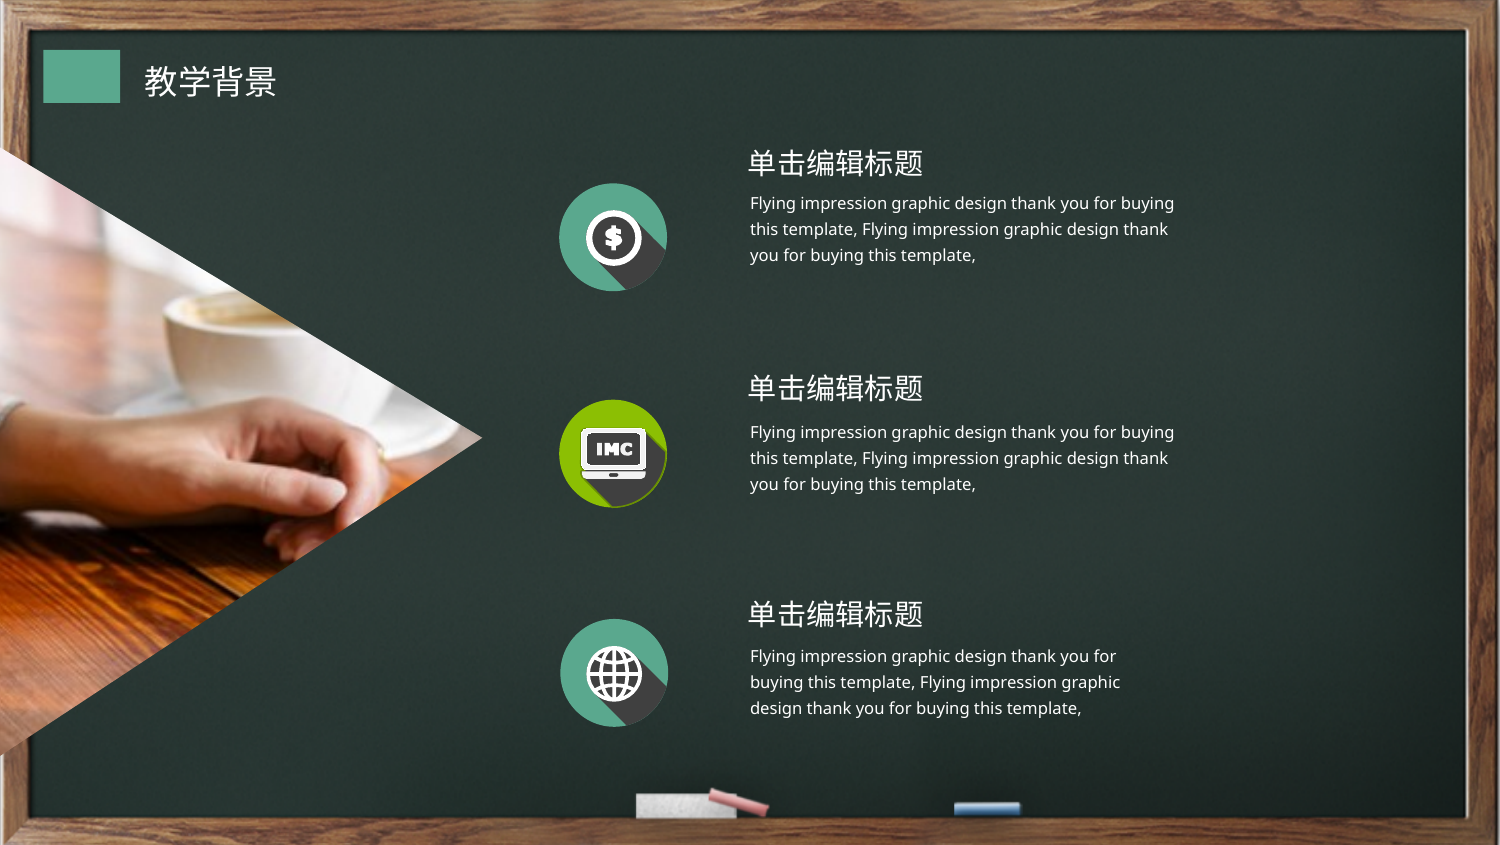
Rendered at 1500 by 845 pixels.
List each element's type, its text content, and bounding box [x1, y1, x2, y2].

text_box [586, 210, 642, 266]
text_box [559, 399, 668, 508]
text_box [597, 219, 666, 290]
text_box [599, 658, 667, 726]
text_box [591, 676, 600, 687]
text_box [605, 225, 623, 251]
text_box [617, 652, 622, 660]
text_box [580, 432, 666, 508]
text_box 单击编辑标题 [733, 137, 939, 188]
text_box Flying impression graphic design thank you for buying this template, Flying impression graphic design thank you for buying this template, [735, 408, 1203, 528]
text_box [581, 471, 646, 479]
text_box [581, 428, 646, 470]
text_box [593, 217, 635, 259]
text_box [606, 651, 612, 660]
text_box Flying impression graphic design thank you for buying this template, Flying impression graphic design thank you for buying this template, [735, 179, 1203, 299]
picture [0, 0, 1500, 845]
text_box 单击编辑标题 [733, 363, 939, 414]
text_box [0, 145, 485, 759]
text_box [586, 646, 643, 702]
text_box Flying impression graphic design thank you for buying this template, Flying impression graphic design thank you for buying this template, [735, 632, 1190, 752]
text_box [560, 618, 669, 727]
text_box [604, 442, 619, 456]
text_box 单击编辑标题 [733, 589, 939, 639]
text_box [597, 442, 602, 456]
text_box [591, 661, 600, 672]
text_box [620, 442, 633, 456]
text_box [559, 183, 668, 292]
